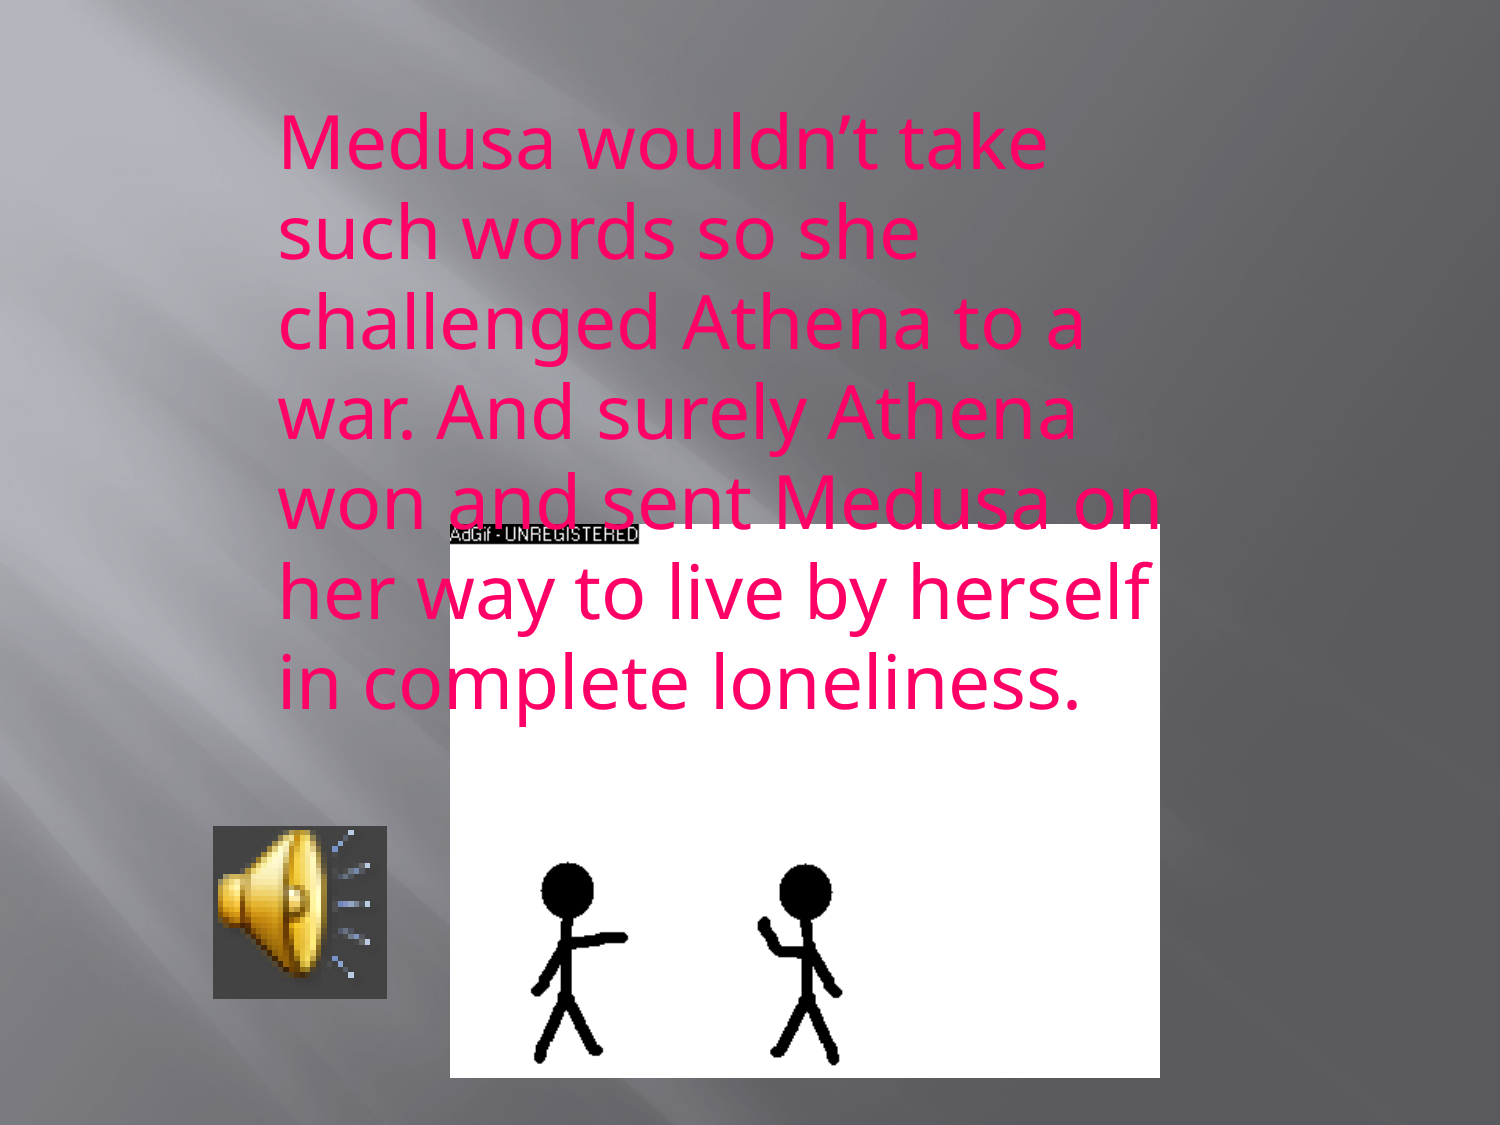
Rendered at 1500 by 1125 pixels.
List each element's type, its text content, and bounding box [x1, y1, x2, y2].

picture [212, 824, 388, 1001]
picture [449, 524, 1160, 1079]
text_box Medusa wouldn’t take such words so she challenged Athena to a war. And surely Athena won and sent Medusa on her way to live by herself in complete loneliness. [262, 87, 1213, 733]
